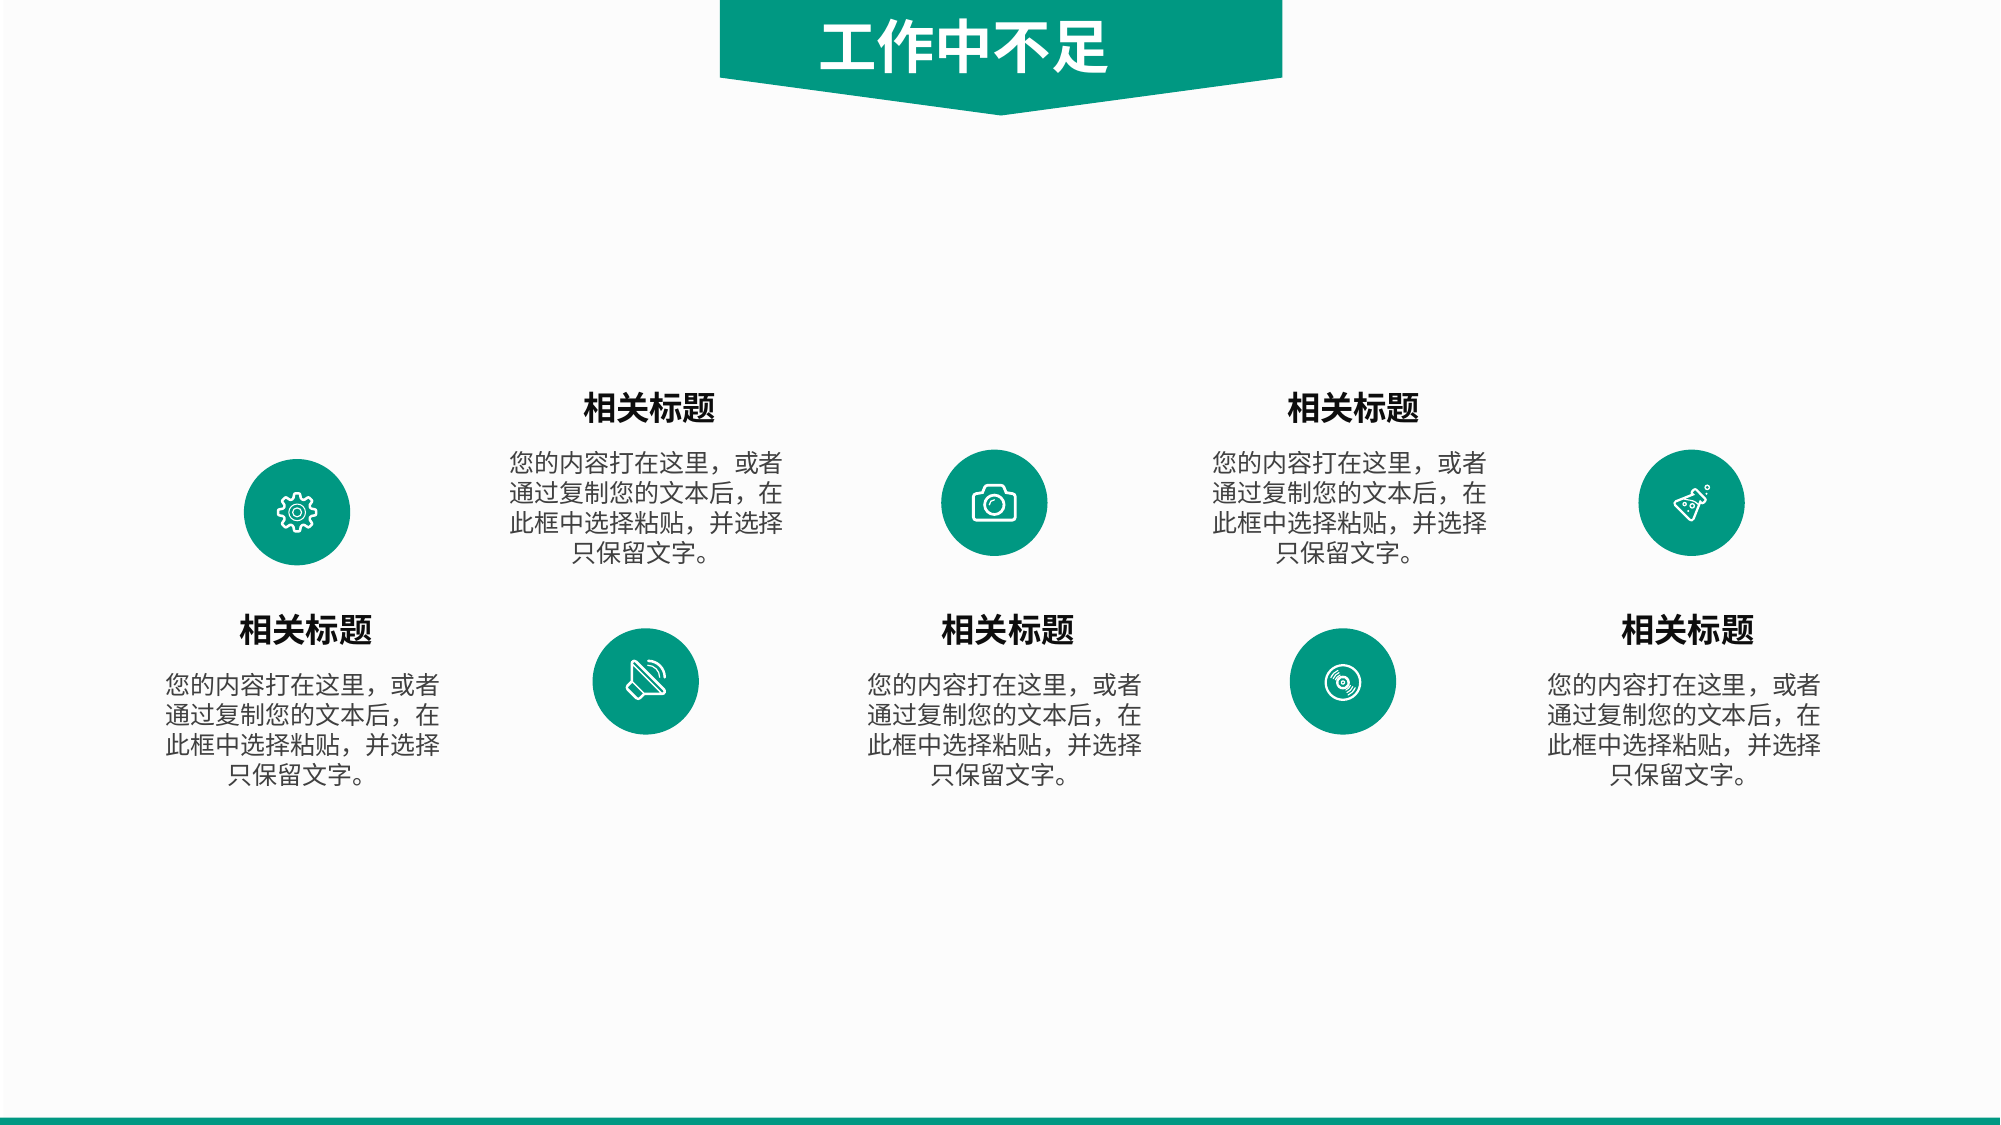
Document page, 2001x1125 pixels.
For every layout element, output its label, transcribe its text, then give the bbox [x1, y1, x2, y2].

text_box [971, 483, 1017, 522]
text_box 相关标题 [1606, 601, 1770, 657]
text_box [1673, 484, 1711, 522]
text_box [591, 627, 700, 736]
text_box 您的内容打在这里，或者通过复制您的文本后，在此框中选择粘贴，并选择只保留文字。 [1186, 440, 1515, 576]
text_box [1637, 448, 1746, 557]
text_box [1324, 664, 1362, 701]
text_box [0, 1116, 2000, 1125]
text_box [242, 458, 352, 567]
text_box 相关标题 [224, 601, 388, 657]
text_box [718, 0, 1284, 117]
text_box 工作中不足 [818, 2, 1191, 88]
text_box 相关标题 [1272, 380, 1435, 435]
text_box 相关标题 [568, 380, 732, 435]
text_box [1288, 627, 1398, 736]
text_box 相关标题 [927, 601, 1090, 657]
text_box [276, 492, 318, 533]
text_box [940, 448, 1049, 557]
text_box 您的内容打在这里，或者通过复制您的文本后，在此框中选择粘贴，并选择只保留文字。 [482, 440, 811, 576]
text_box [625, 659, 667, 701]
text_box 您的内容打在这里，或者通过复制您的文本后，在此框中选择粘贴，并选择只保留文字。 [1520, 662, 1849, 797]
text_box 您的内容打在这里，或者通过复制您的文本后，在此框中选择粘贴，并选择只保留文字。 [138, 662, 467, 797]
text_box 您的内容打在这里，或者通过复制您的文本后，在此框中选择粘贴，并选择只保留文字。 [840, 662, 1170, 797]
